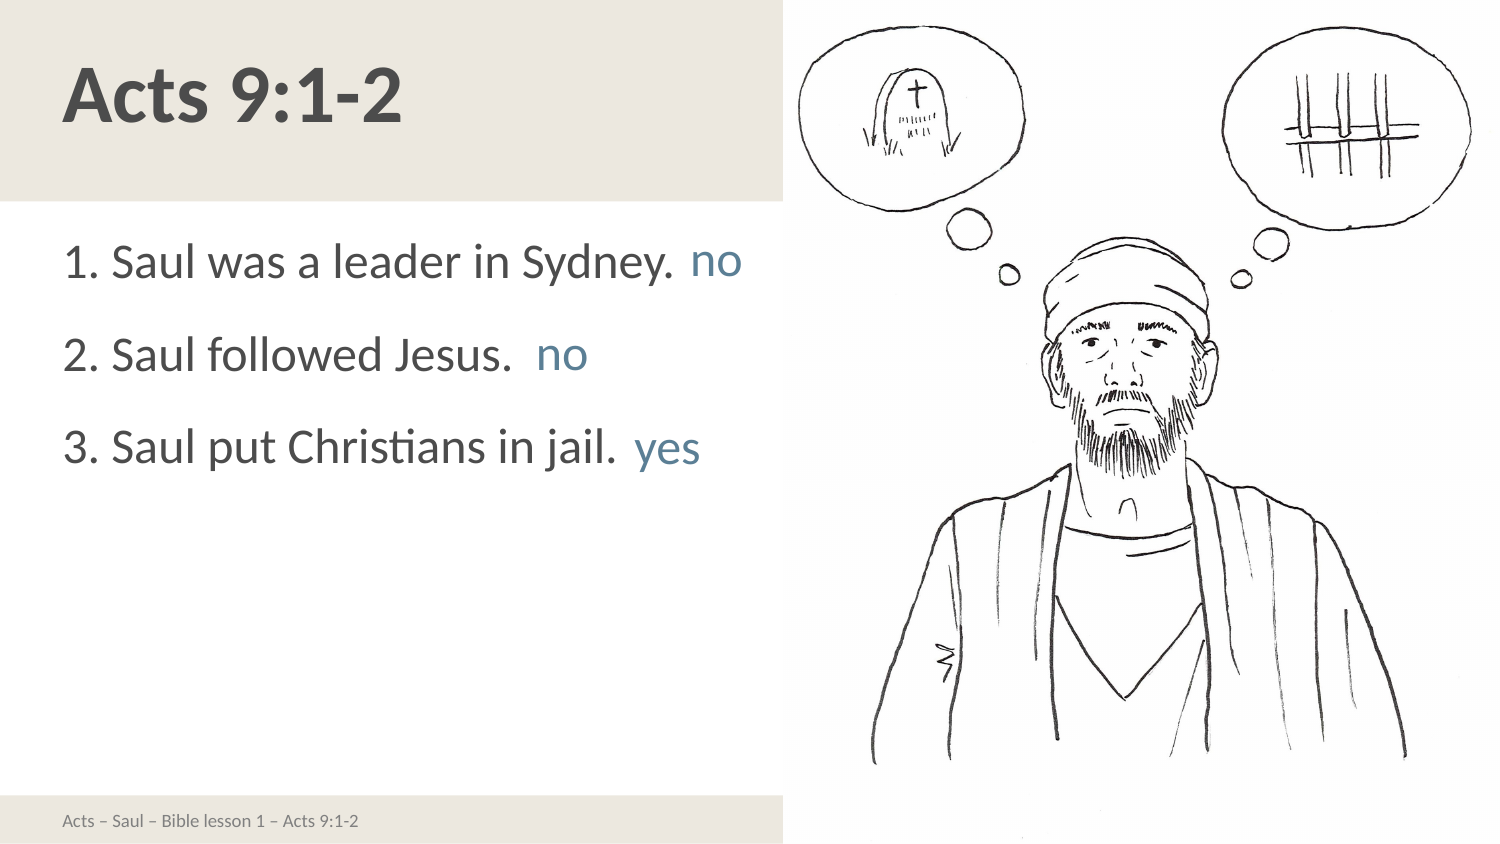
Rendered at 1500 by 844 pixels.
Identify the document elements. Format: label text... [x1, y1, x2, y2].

title Acts 9:1-2 [62, 50, 739, 135]
text_box no [521, 313, 783, 389]
footer Acts – Saul – Bible lesson 1 – Acts 9:1-2 [62, 806, 758, 833]
text_box no [675, 219, 783, 295]
list 1. Saul was a leader in Sydney. 2. Saul followed Jesus. 3. Saul put Christians in jail. [62, 228, 739, 763]
picture [783, 0, 1500, 844]
text_box yes [619, 407, 783, 482]
